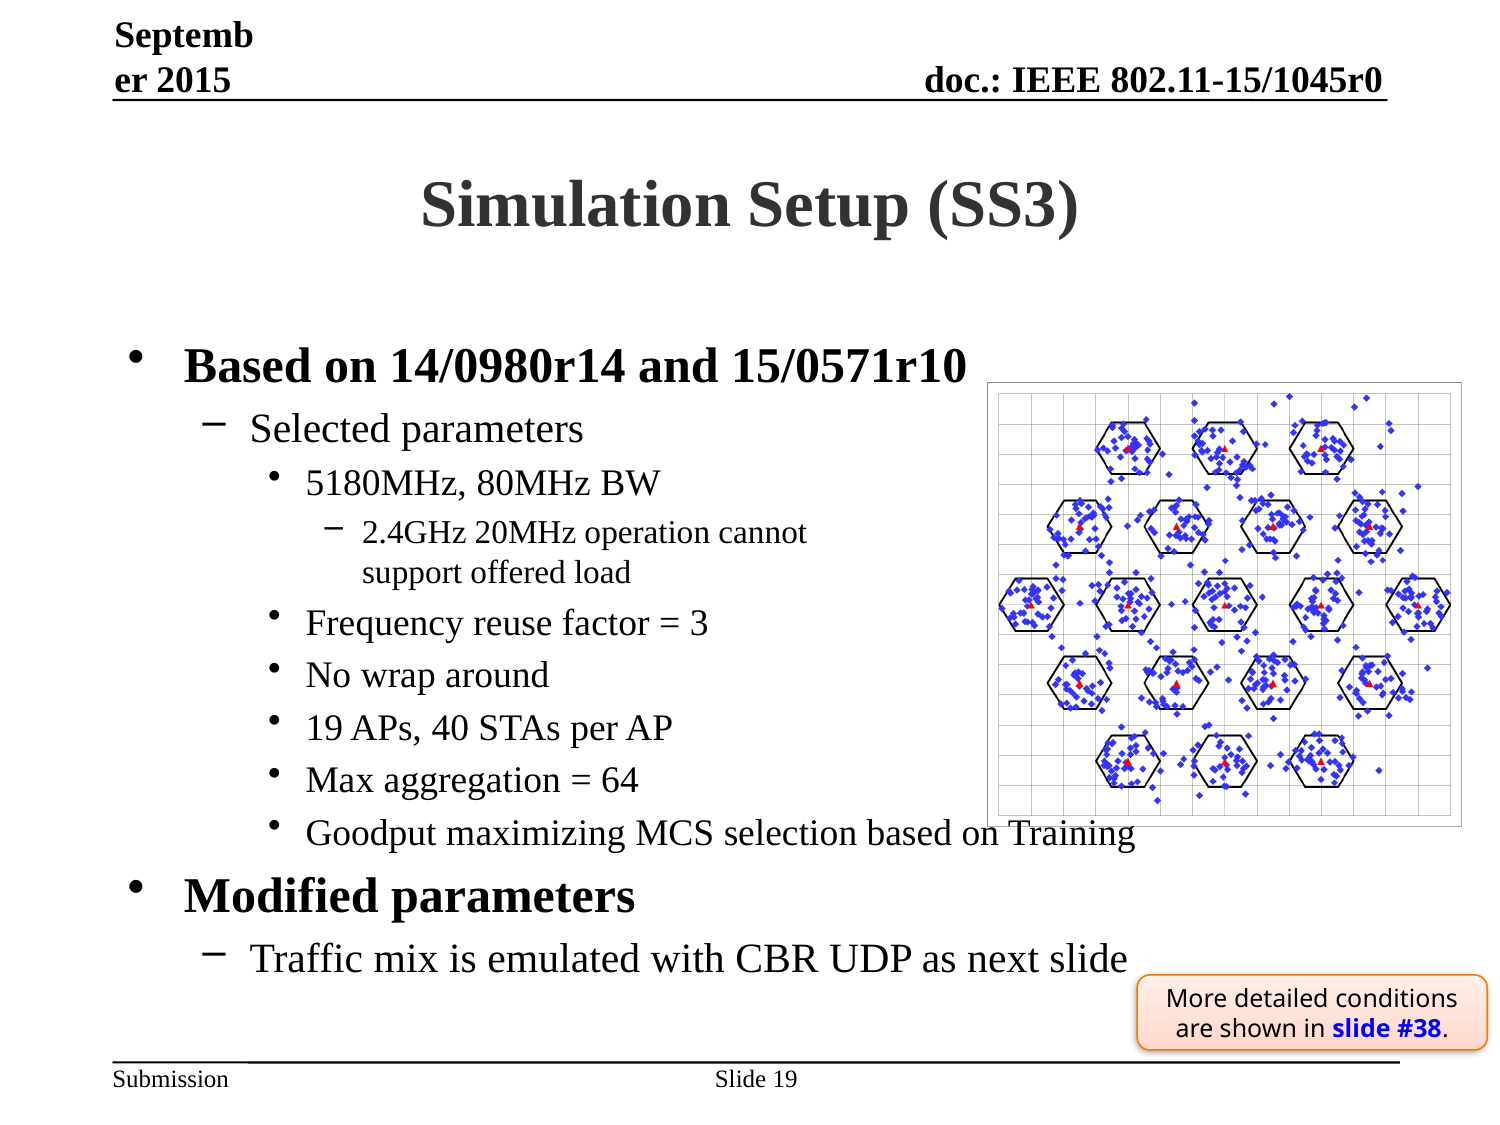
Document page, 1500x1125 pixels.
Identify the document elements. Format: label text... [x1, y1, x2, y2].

title Simulation Setup (SS3) [112, 112, 1388, 288]
text_box More detailed conditions are shown in slide #38. [1136, 974, 1489, 1051]
list Based on 14/0980r14 and 15/0571r10 Selected parameters 5180MHz, 80MHz BW 2.4GHz 20MHz operation cannot support offered load Frequency reuse factor = 3 No wrap around 19 APs, 40 STAs per AP Max aggregation = 64 Goodput maximizing MCS selection based on Training Modified parameters Traffic mix is emulated with CBR UDP as next slide [112, 324, 1388, 1001]
slide_number Slide 19 [712, 1061, 800, 1093]
picture [987, 382, 1463, 827]
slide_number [114, 54, 270, 101]
